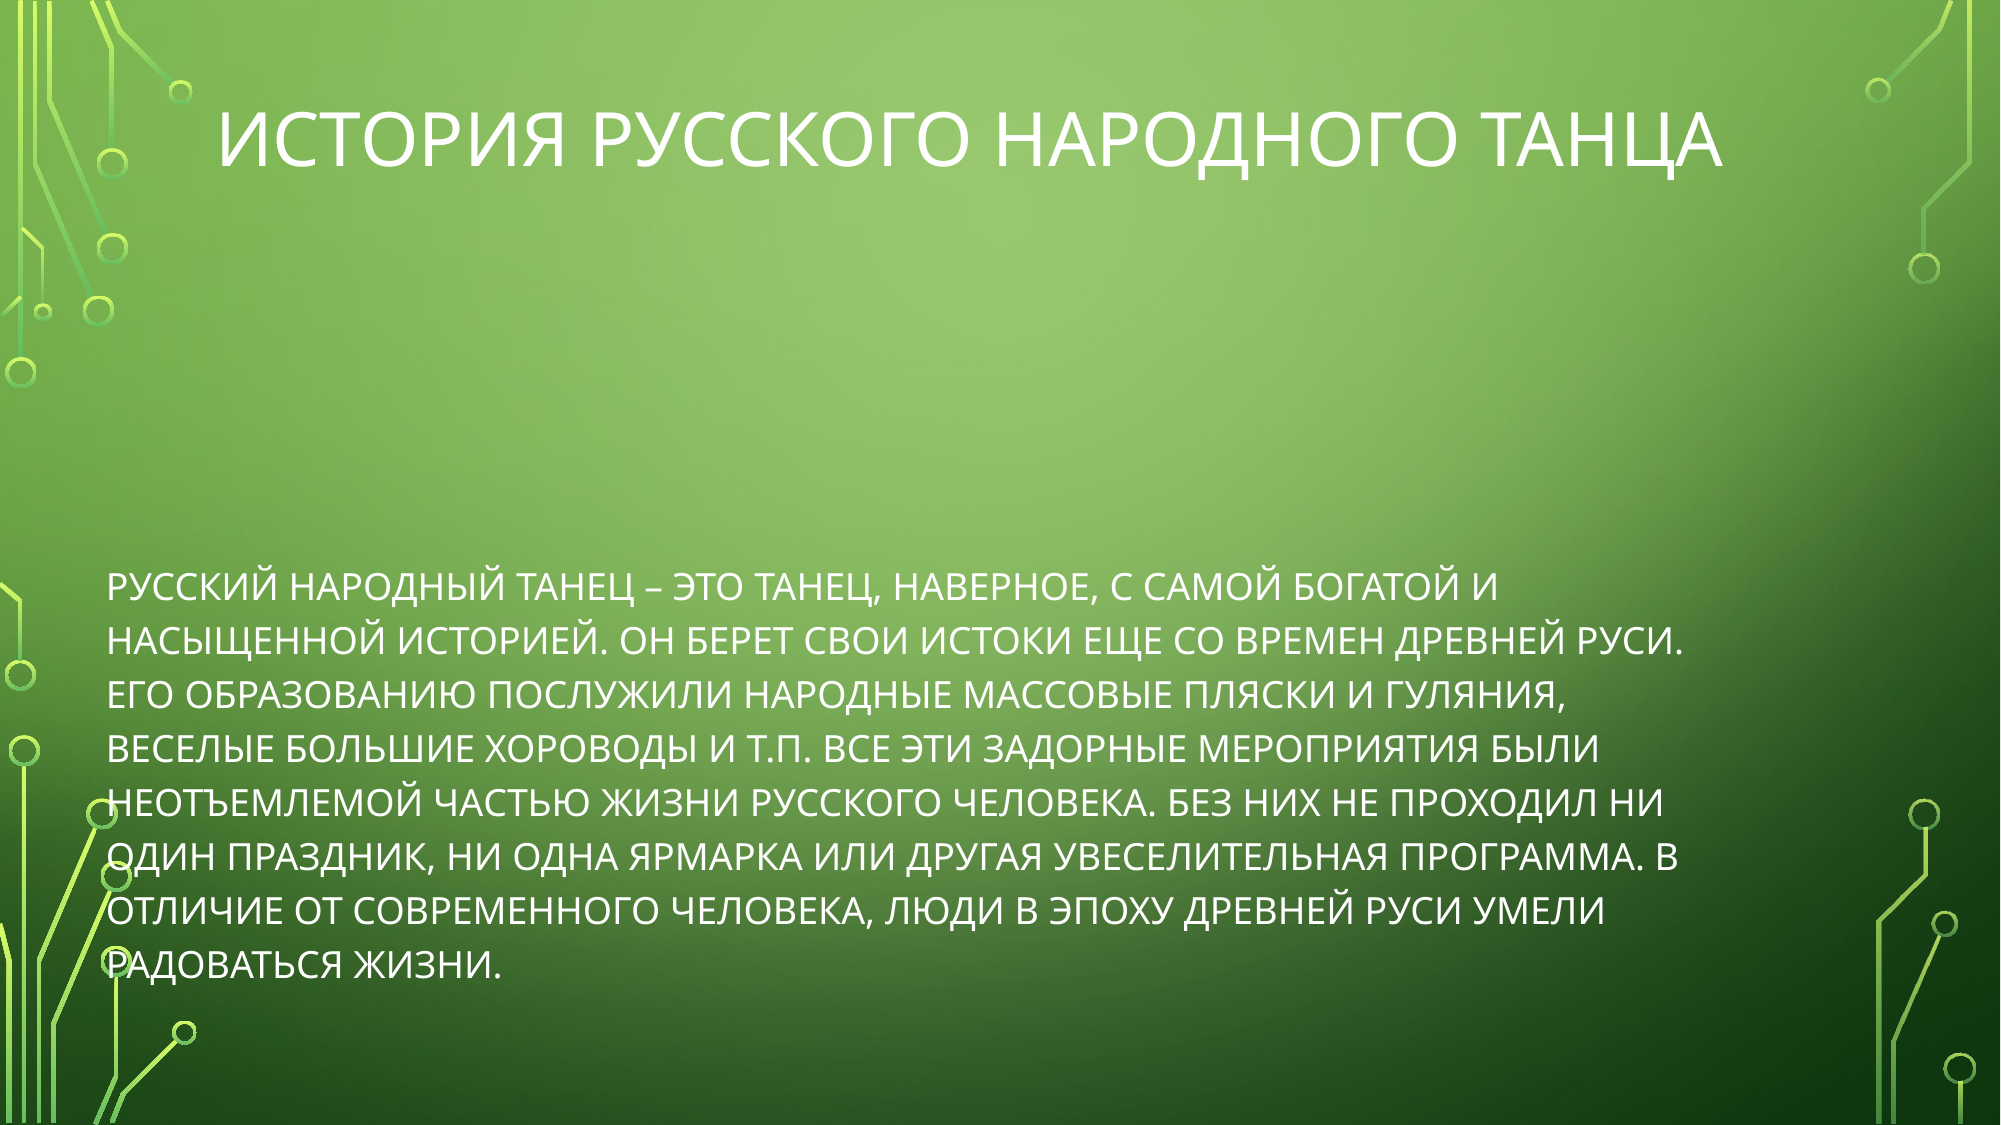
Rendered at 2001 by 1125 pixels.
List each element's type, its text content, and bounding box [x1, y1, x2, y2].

title История русского народного танца [200, 70, 1826, 191]
list Русский народный танец – это танец, наверное, с самой богатой и насыщенной историей. Он берет свои истоки еще со времен Древней Руси. Его образованию послужили народные массовые пляски и гуляния, веселые большие хороводы и т.п. Все эти задорные мероприятия были неотъемлемой частью жизни русского человека. Без них не проходил ни один праздник, ни одна ярмарка или другая увеселительная программа. В отличие от современного человека, люди в эпоху Древней Руси умели радоваться жизни. [90, 546, 1716, 993]
